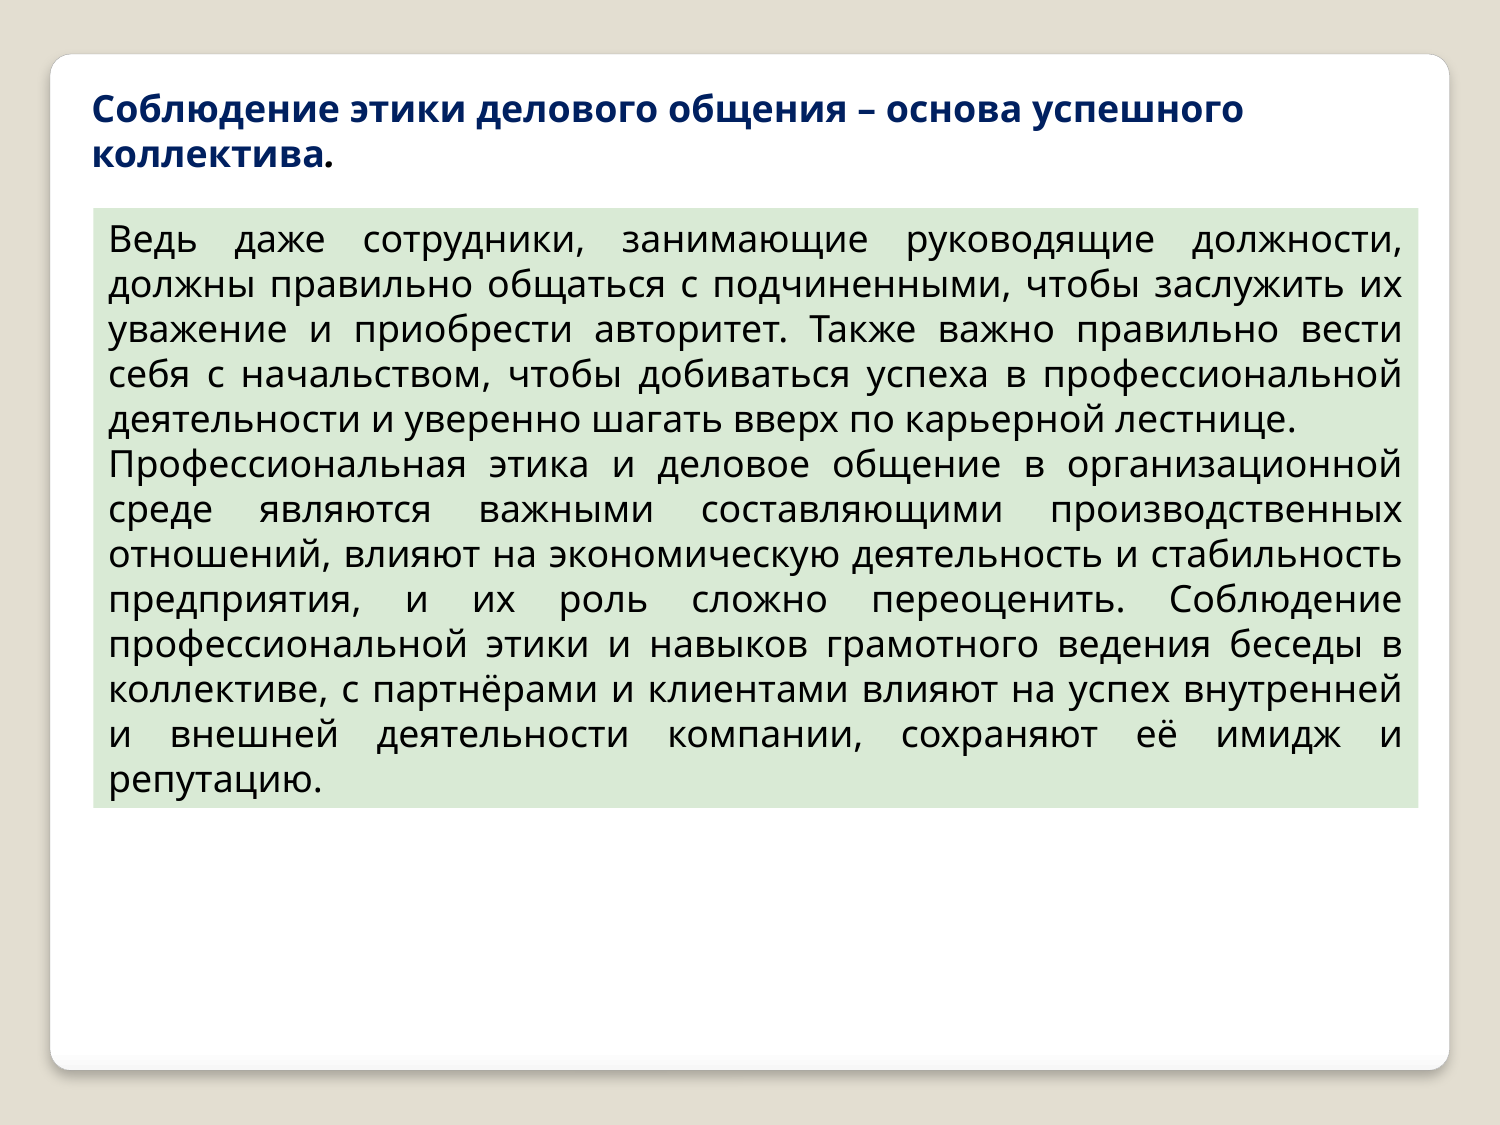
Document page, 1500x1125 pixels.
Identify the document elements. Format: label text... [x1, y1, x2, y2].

text_box Ведь даже сотрудники, занимающие руководящие должности, должны правильно общаться с подчиненными, чтобы заслужить их уважение и приобрести авторитет. Также важно правильно вести себя с начальством, чтобы добиваться успеха в профессиональной деятельности и уверенно шагать вверх по карьерной лестнице. Профессиональная этика и деловое общение в организационной среде являются важными составляющими производственных отношений, влияют на экономическую деятельность и стабильность предприятия, и их роль сложно переоценить. Соблюдение профессиональной этики и навыков грамотного ведения беседы в коллективе, с партнёрами и клиентами влияют на успех внутренней и внешней деятельности компании, сохраняют её имидж и репутацию. [93, 208, 1419, 808]
text_box Соблюдение этики делового общения – основа успешного коллектива. [76, 78, 1436, 183]
